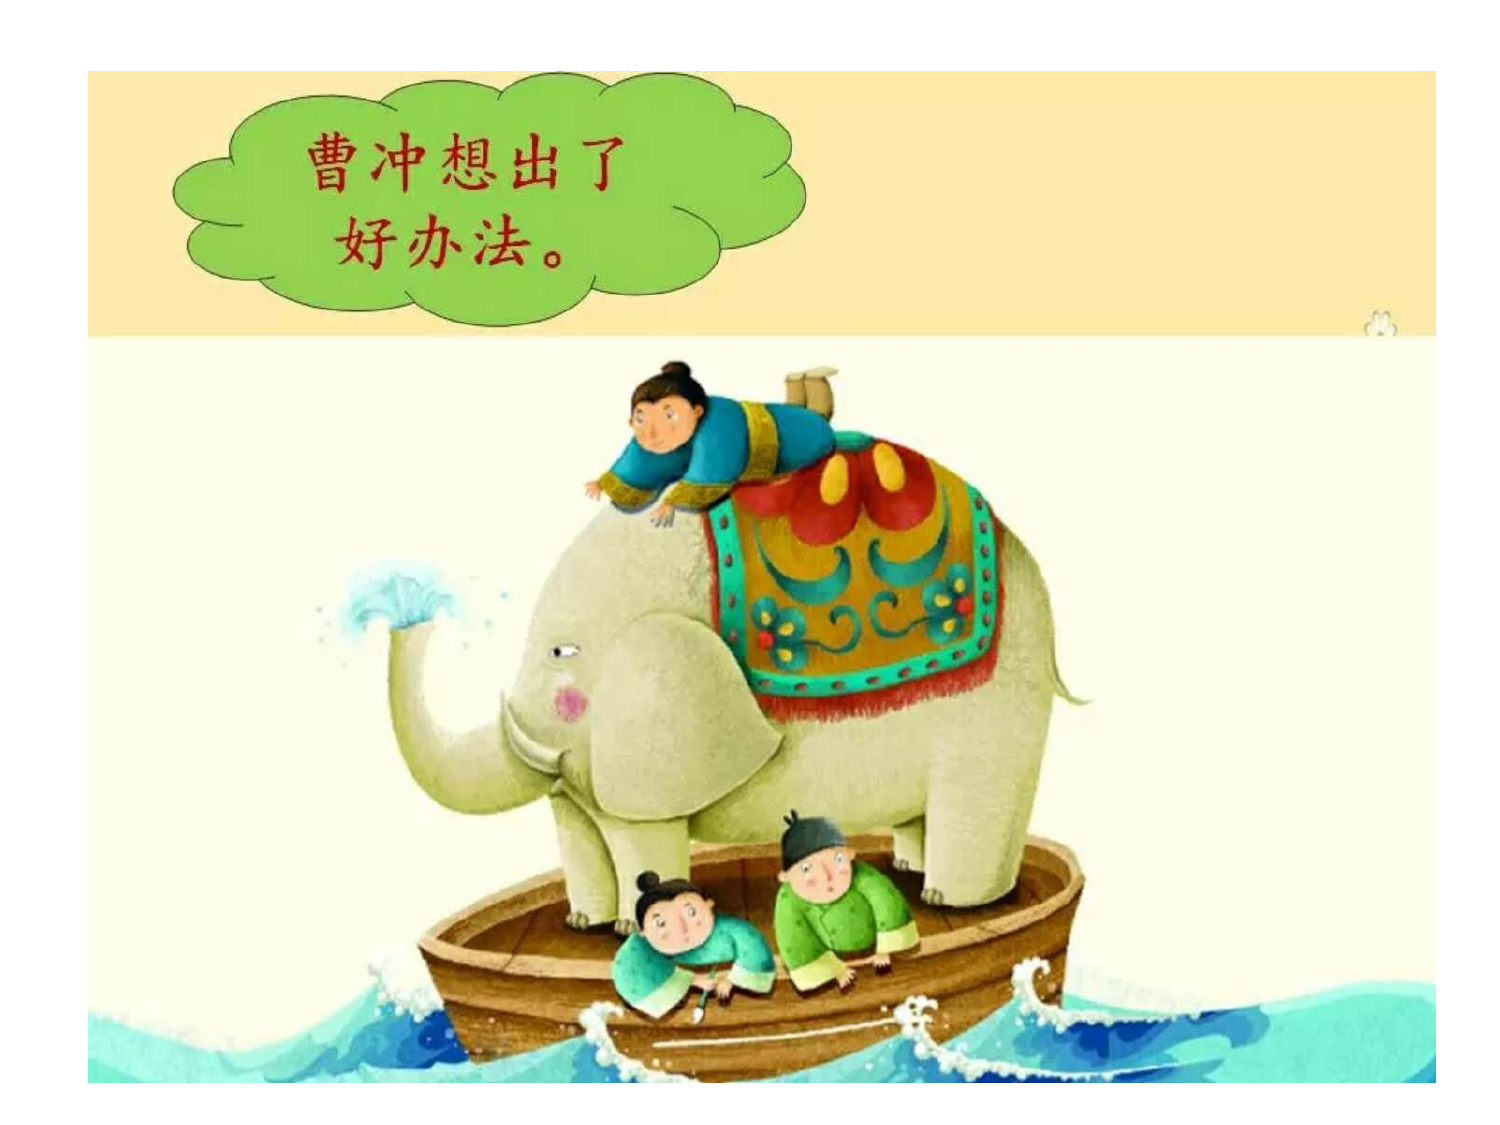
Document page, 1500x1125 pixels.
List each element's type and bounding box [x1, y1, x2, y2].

list [87, 71, 1436, 1083]
